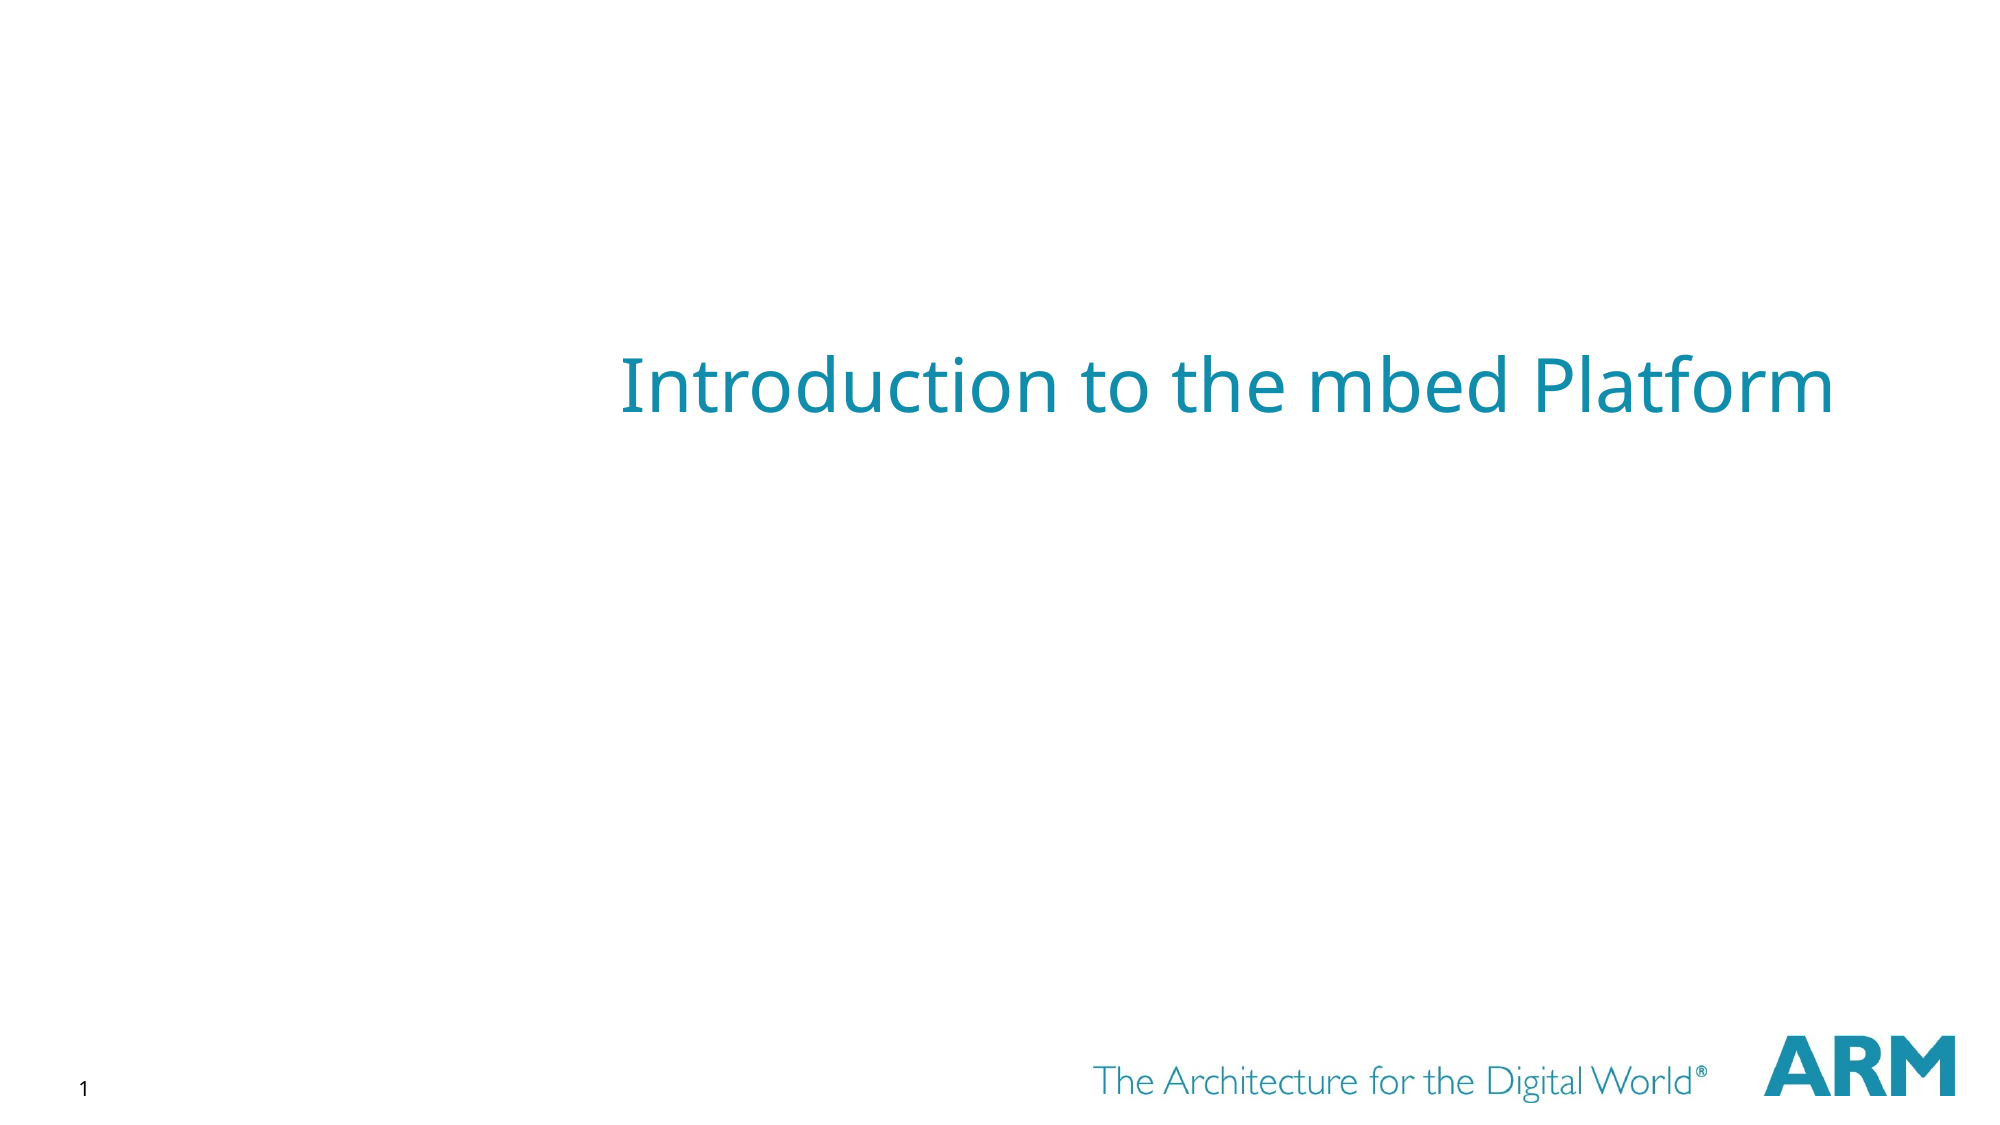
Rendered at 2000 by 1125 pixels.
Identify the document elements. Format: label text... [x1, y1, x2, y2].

picture [1763, 1035, 1955, 1096]
title Introduction to the mbed Platform [149, 337, 1839, 570]
picture [1093, 1065, 1707, 1103]
